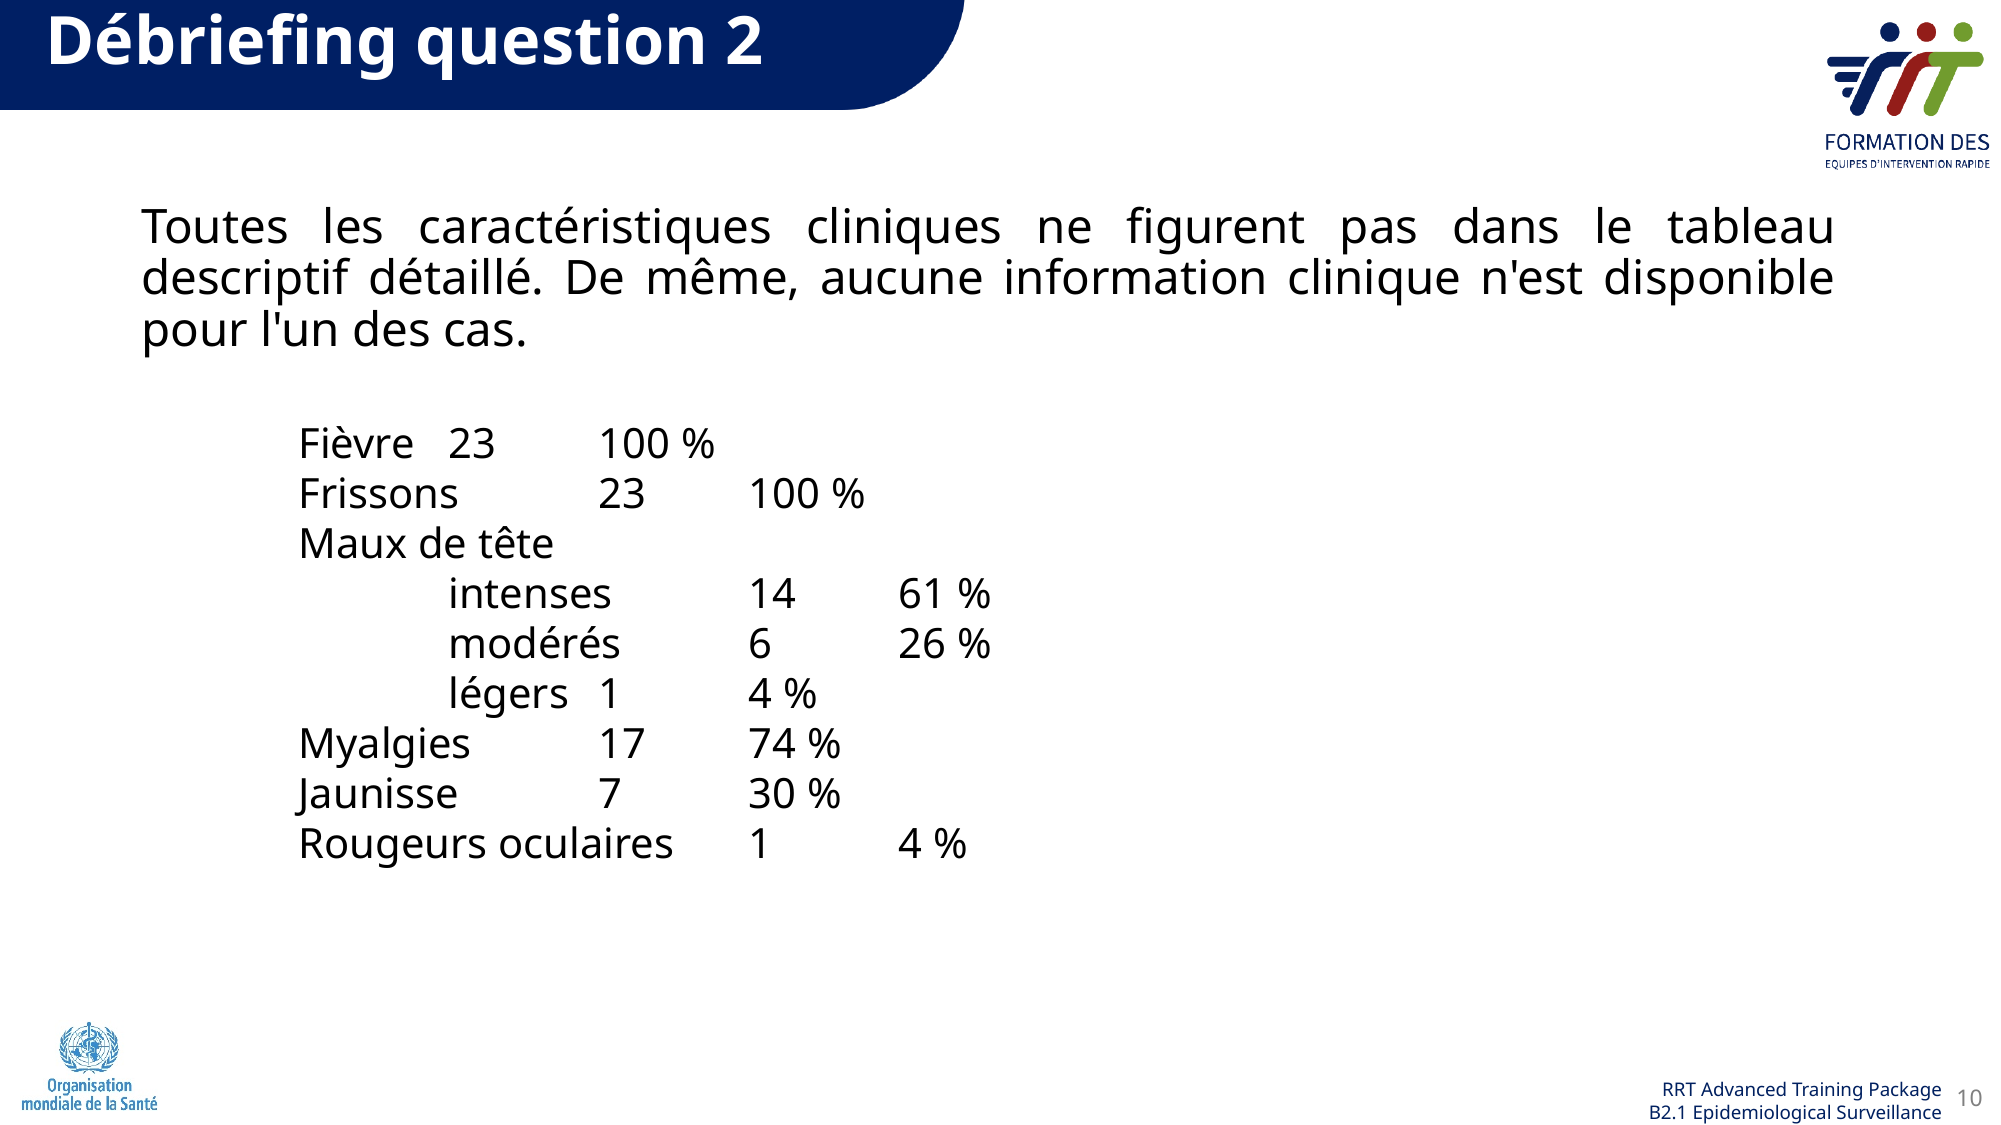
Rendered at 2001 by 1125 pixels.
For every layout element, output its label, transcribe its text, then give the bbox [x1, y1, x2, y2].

title Débriefing question 2 [37, 0, 813, 107]
picture [20, 1020, 158, 1111]
list Toutes les caractéristiques cliniques ne figurent pas dans le tableau descriptif détaillé. De même, aucune information clinique n'est disponible pour l'un des cas. [133, 194, 1847, 362]
picture [1825, 21, 1990, 170]
text_box Fièvre 23 100 % Frissons 23 100 % Maux de tête intenses 14 61 % modérés 6 26 % légers 1 4 % Myalgies 17 74 % Jaunisse 7 30 % Rougeurs oculaires 1 4 % [133, 409, 1796, 925]
picture [0, 0, 965, 110]
